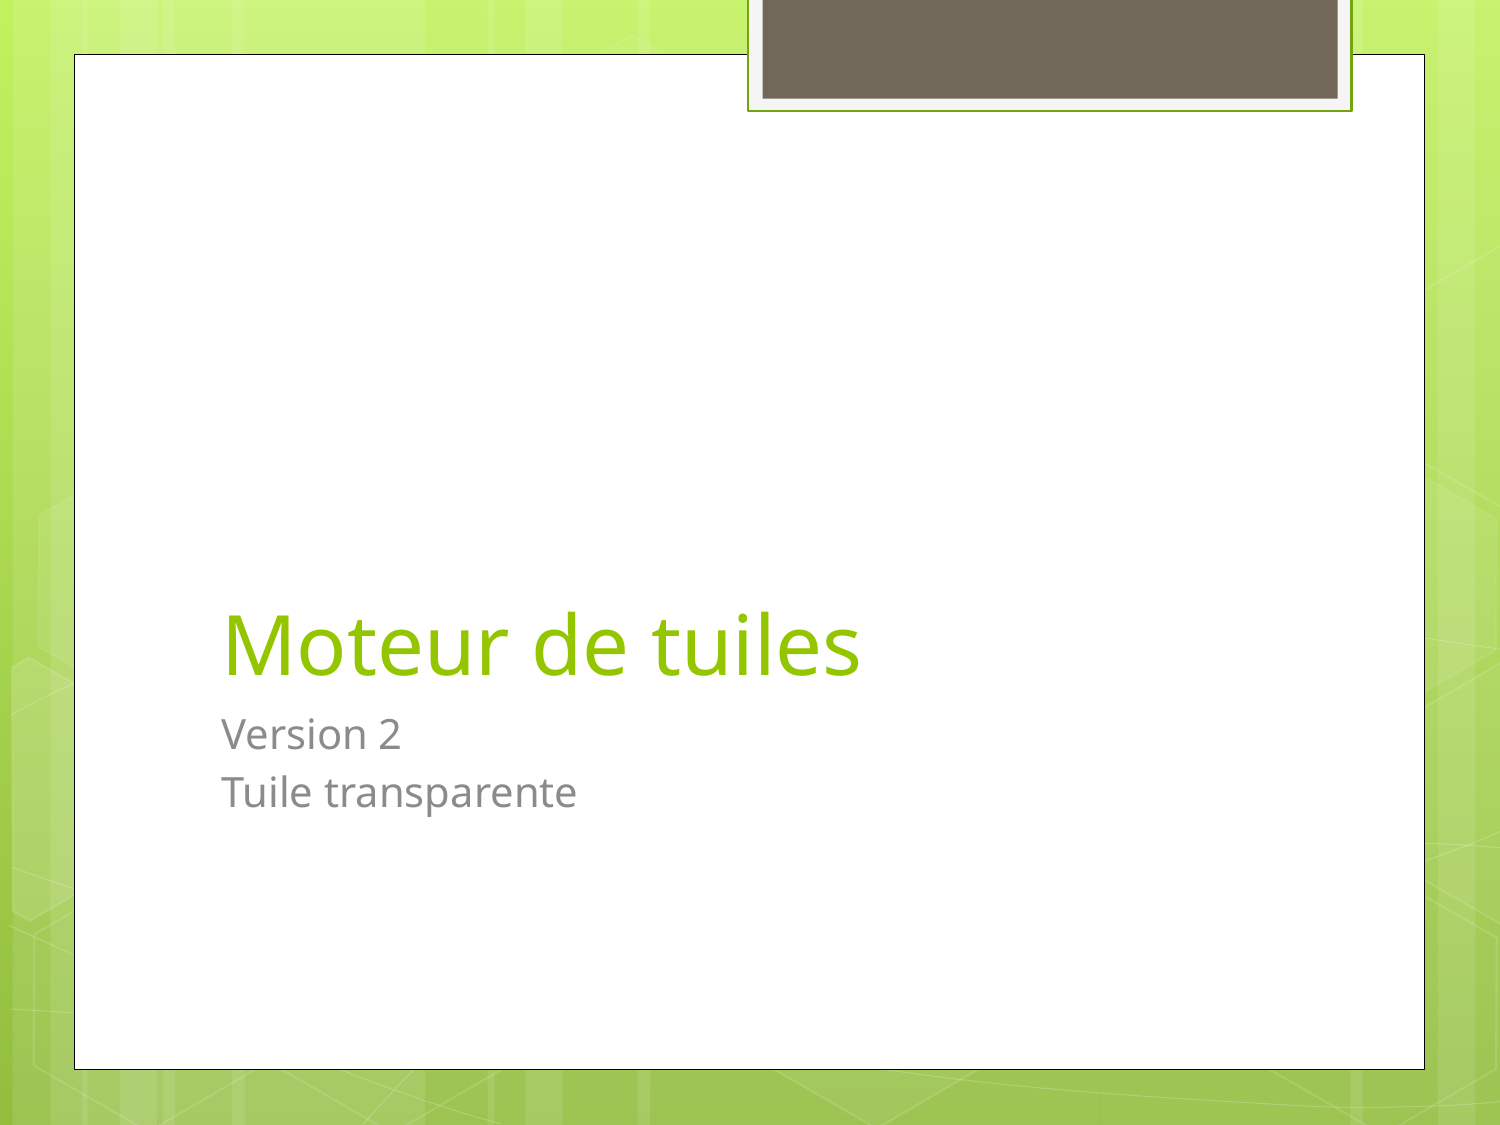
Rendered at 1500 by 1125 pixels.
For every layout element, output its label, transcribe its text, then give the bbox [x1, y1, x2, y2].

list Version 2 Tuile transparente [206, 699, 1296, 950]
title Moteur de tuiles [206, 475, 1296, 699]
